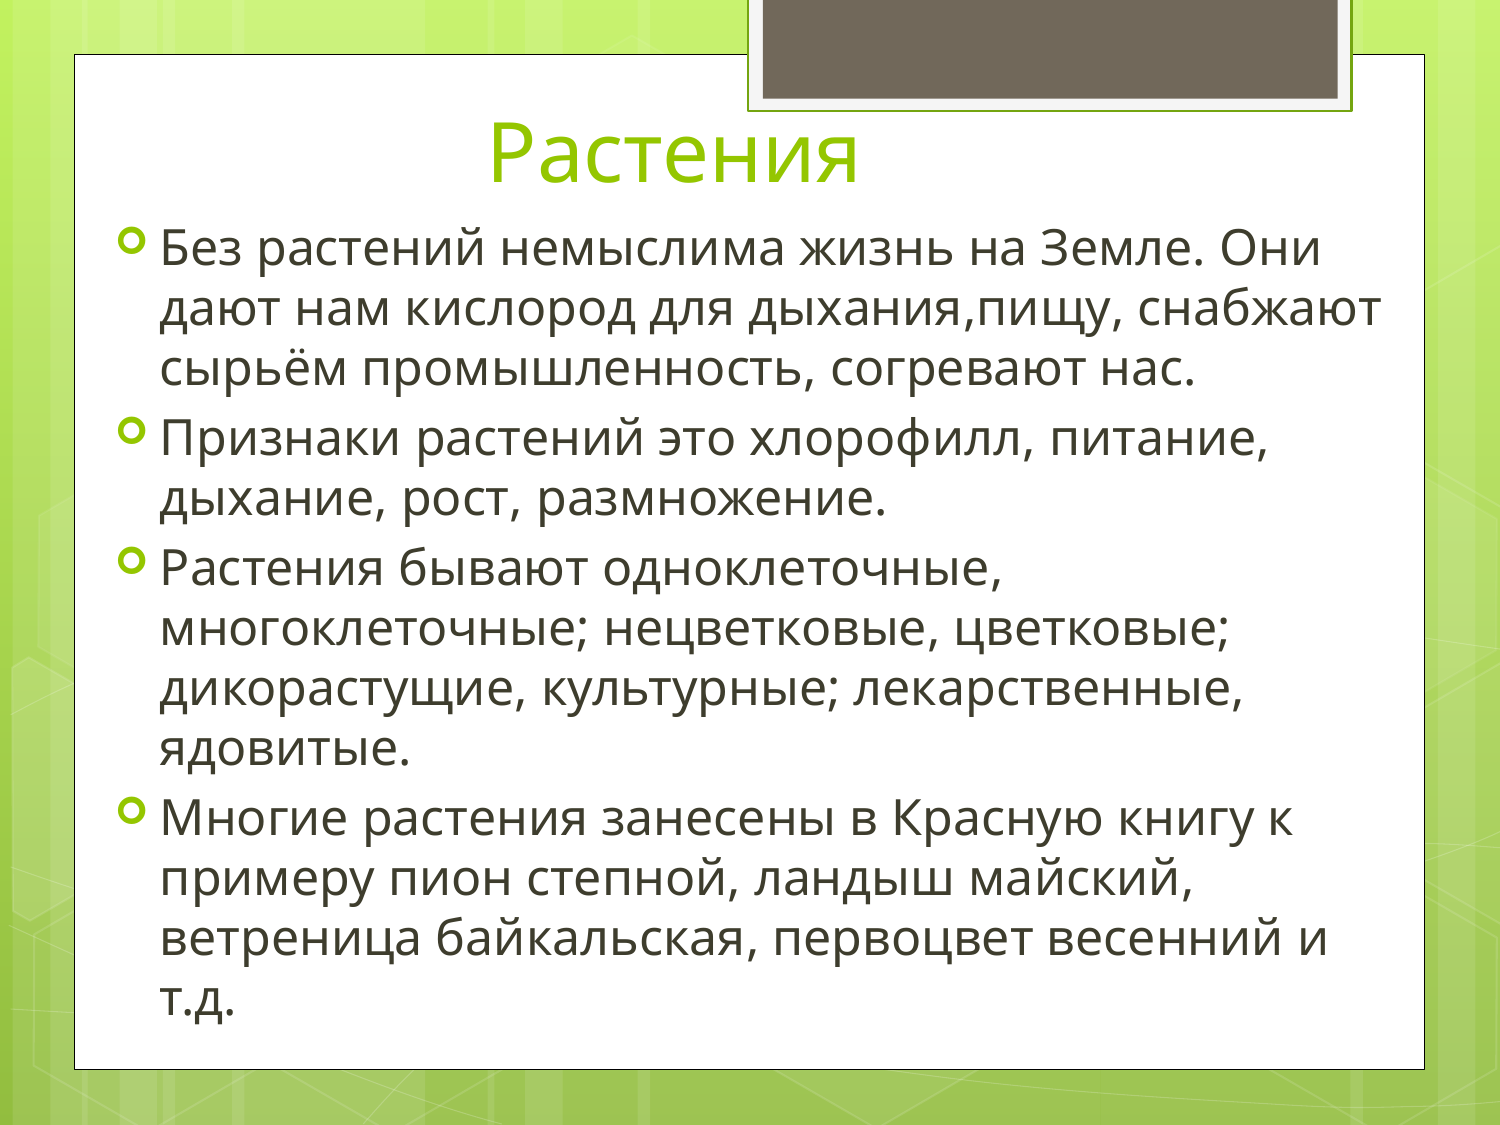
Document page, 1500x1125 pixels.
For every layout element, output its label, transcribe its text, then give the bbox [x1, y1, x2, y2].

list Без растений немыслима жизнь на Земле. Они дают нам кислород для дыхания,пищу, снабжают сырьём промышленность, согревают нас. Признаки растений это хлорофилл, питание, дыхание, рост, размножение. Растения бывают одноклеточные, многоклеточные; нецветковые, цветковые; дикорастущие, культурные; лекарственные, ядовитые. Многие растения занесены в Красную книгу к примеру пион степной, ландыш майский, ветреница байкальская, первоцвет весенний и т.д. [88, 207, 1424, 1059]
title Растения [123, 18, 1277, 207]
